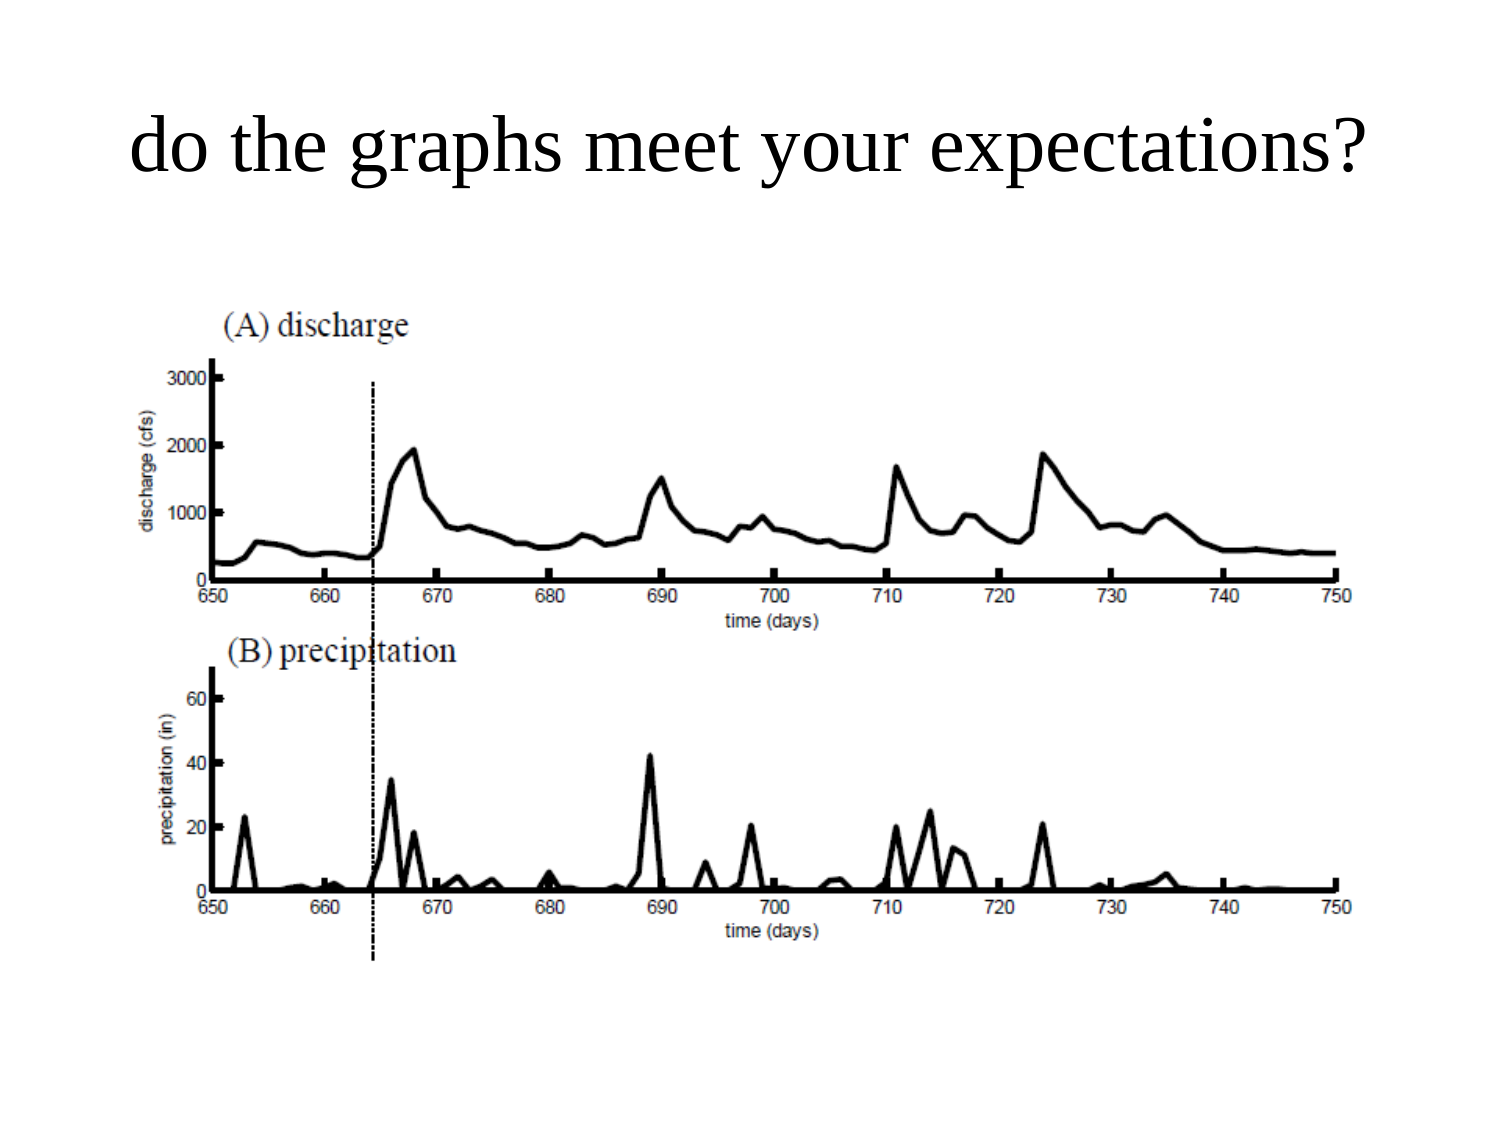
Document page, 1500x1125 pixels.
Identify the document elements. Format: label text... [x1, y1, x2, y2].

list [130, 295, 1369, 972]
title do the graphs meet your expectations? [75, 45, 1425, 233]
